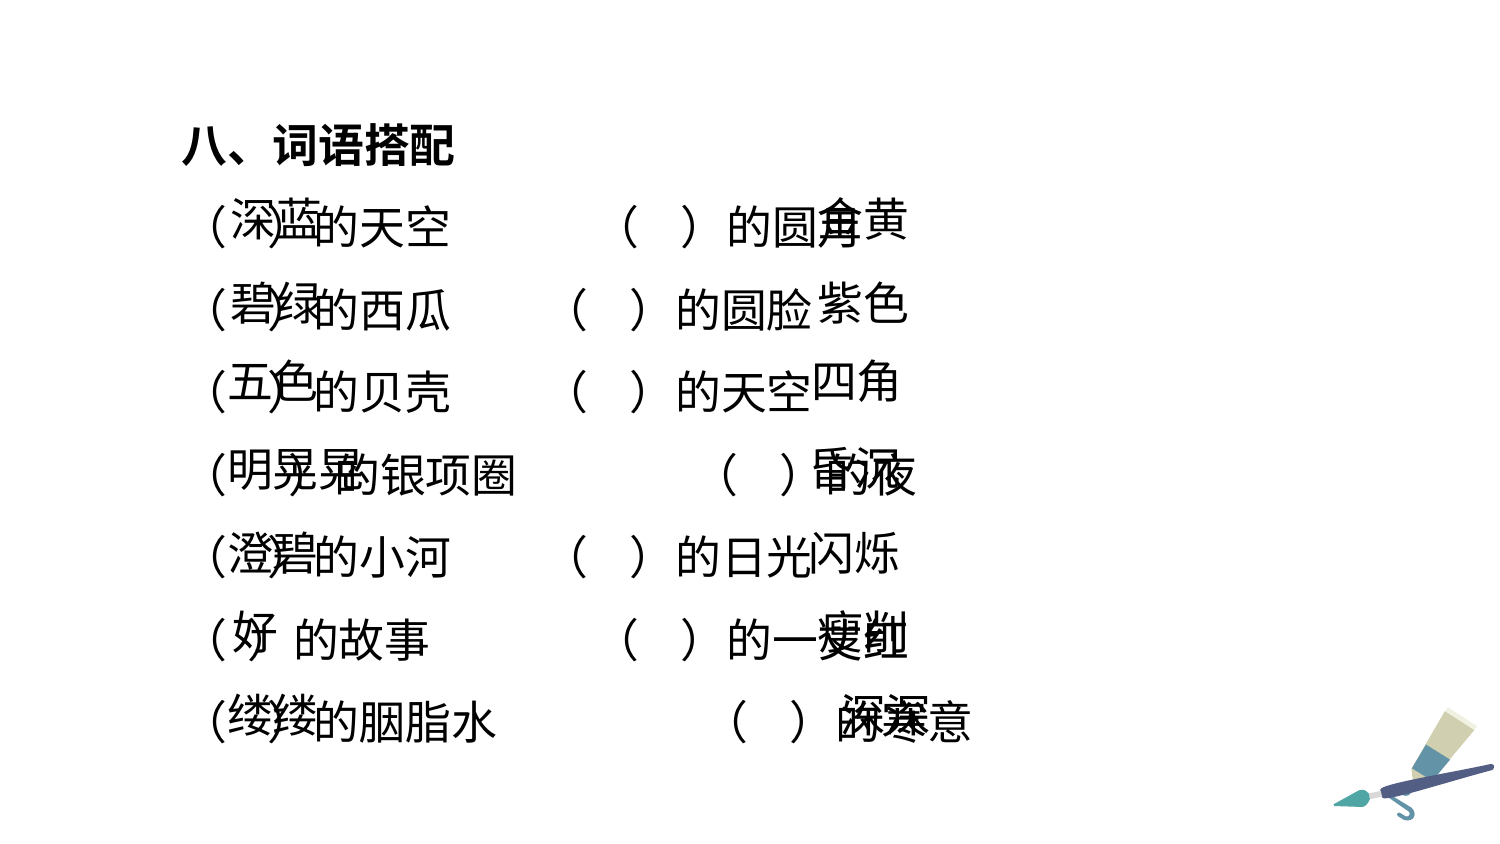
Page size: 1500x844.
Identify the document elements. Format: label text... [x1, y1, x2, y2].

text_box 瘦削 [802, 596, 925, 666]
text_box 金黄 [802, 182, 925, 253]
text_box 深蓝 [216, 182, 338, 253]
text_box 四角 [796, 345, 918, 416]
text_box 闪烁 [794, 517, 916, 588]
text_box 好 [217, 596, 293, 667]
text_box 缕缕 [212, 679, 334, 750]
text_box 八、词语搭配 （ ）的天空 （ ）的圆月 （ ）的西瓜 （ ）的圆脸 （ ）的贝壳 （ ）的天空 （ ）的银项圈 （ ）的夜 （ ）的小河 （ ）的日光 （ ）的故事 （ ）的一丈红 （ ）的胭脂水 （ ）的寒意 [166, 81, 1271, 756]
text_box 明晃晃 [212, 433, 380, 504]
text_box 碧绿 [216, 267, 338, 337]
text_box 昏沉 [794, 432, 916, 503]
text_box 澄碧 [212, 517, 334, 587]
text_box 紫色 [802, 267, 925, 337]
text_box 五色 [212, 345, 334, 416]
text_box 深深 [825, 679, 947, 750]
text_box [1358, 708, 1481, 844]
